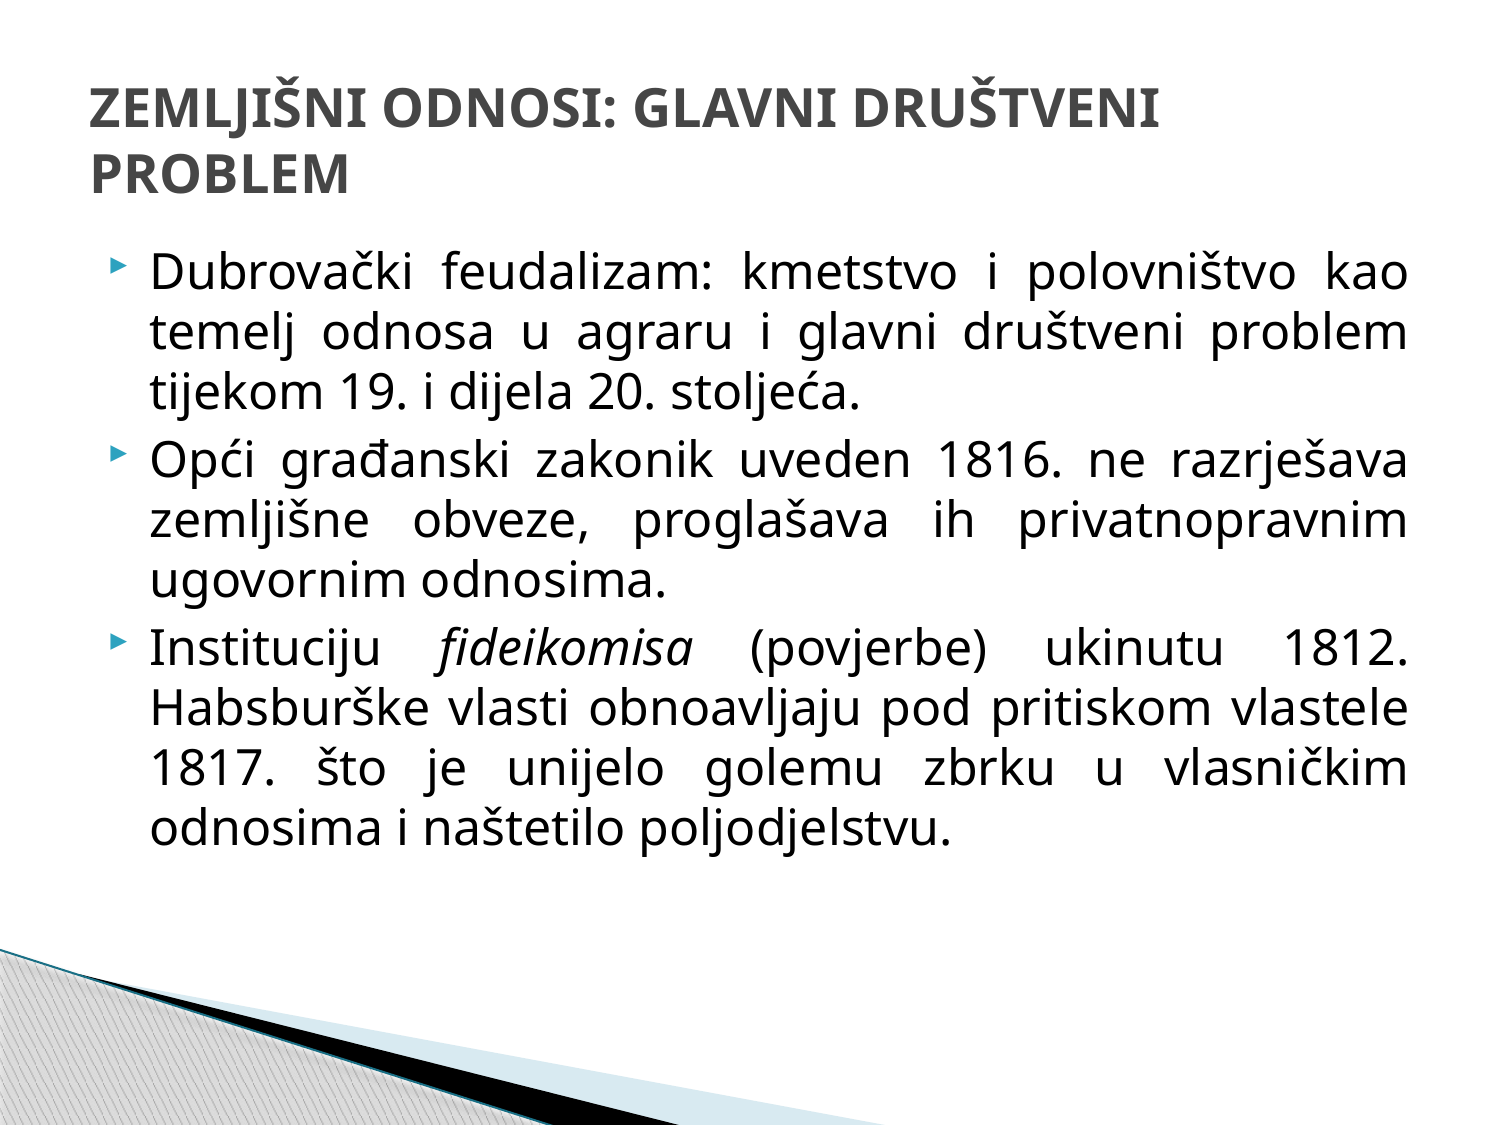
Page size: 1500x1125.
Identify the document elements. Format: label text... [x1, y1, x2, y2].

title ZEMLJIŠNI ODNOSI: GLAVNI DRUŠTVENI PROBLEM [75, 45, 1425, 233]
list Dubrovački feudalizam: kmetstvo i polovništvo kao temelj odnosa u agraru i glavni društveni problem tijekom 19. i dijela 20. stoljeća. Opći građanski zakonik uveden 1816. ne razrješava zemljišne obveze, proglašava ih privatnopravnim ugovornim odnosima. Instituciju fideikomisa (povjerbe) ukinutu 1812. Habsburške vlasti obnoavljaju pod pritiskom vlastele 1817. što je unijelo golemu zbrku u vlasničkim odnosima i naštetilo poljodjelstvu. [75, 233, 1425, 986]
